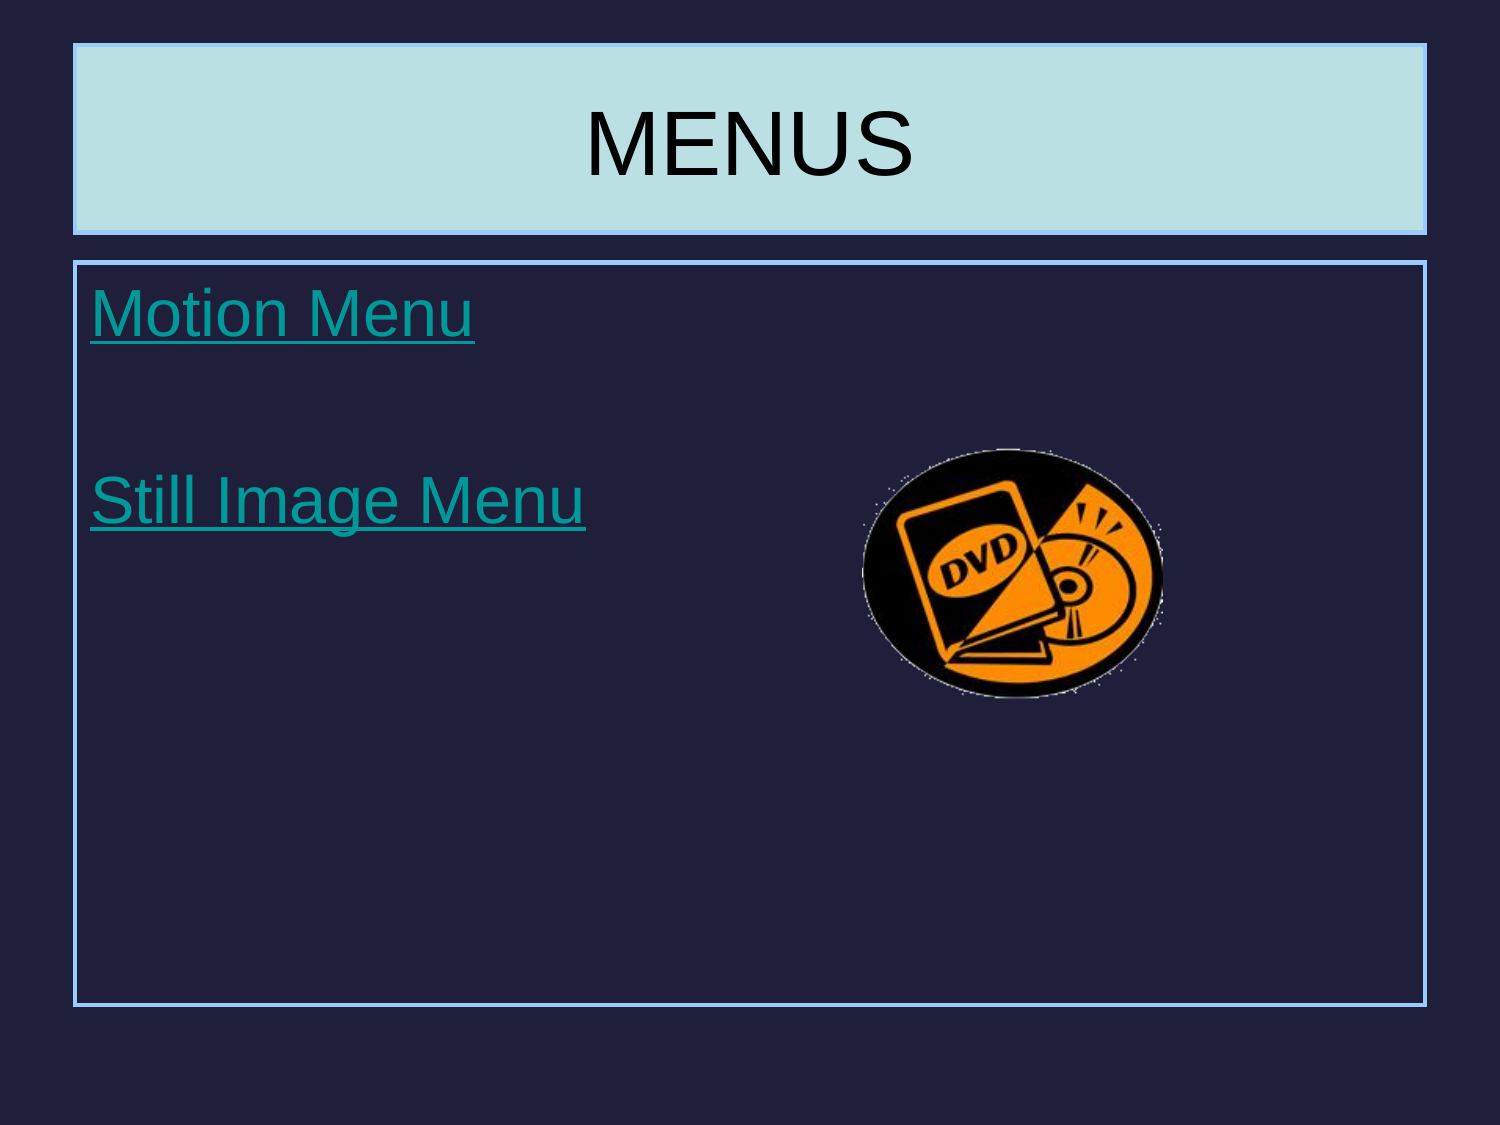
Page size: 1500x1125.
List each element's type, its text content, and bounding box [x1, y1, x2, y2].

title MENUS [74, 44, 1426, 233]
list Motion Menu Still Image Menu [74, 262, 1426, 1006]
picture [862, 424, 1163, 726]
